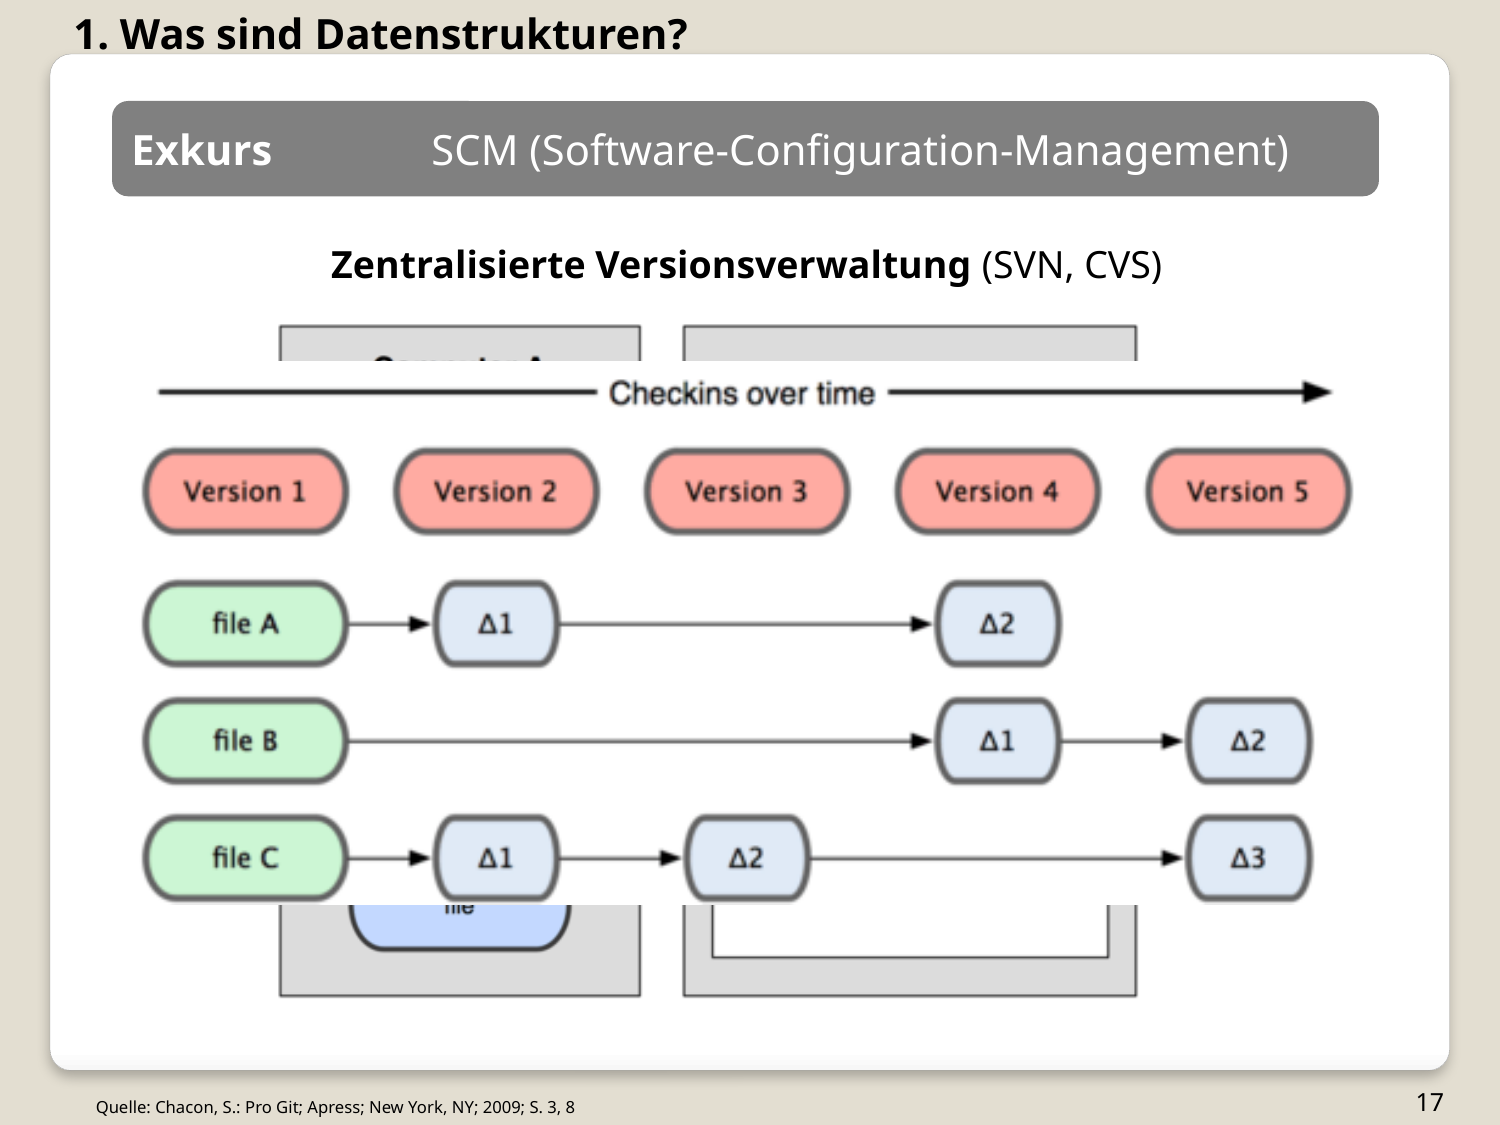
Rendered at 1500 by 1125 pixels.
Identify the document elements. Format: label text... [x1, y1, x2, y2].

text_box Exkurs SCM (Software-Configuration-Management) [108, 97, 1383, 200]
text_box Quelle: Chacon, S.: Pro Git; Apress; New York, NY; 2009; S. 3, 8 [81, 1089, 592, 1125]
text_box Zentralisierte Versionsverwaltung (SVN, CVS) [58, 234, 1436, 294]
text_box 1. Was sind Datenstrukturen? [58, 0, 1325, 65]
picture [138, 323, 1356, 1000]
